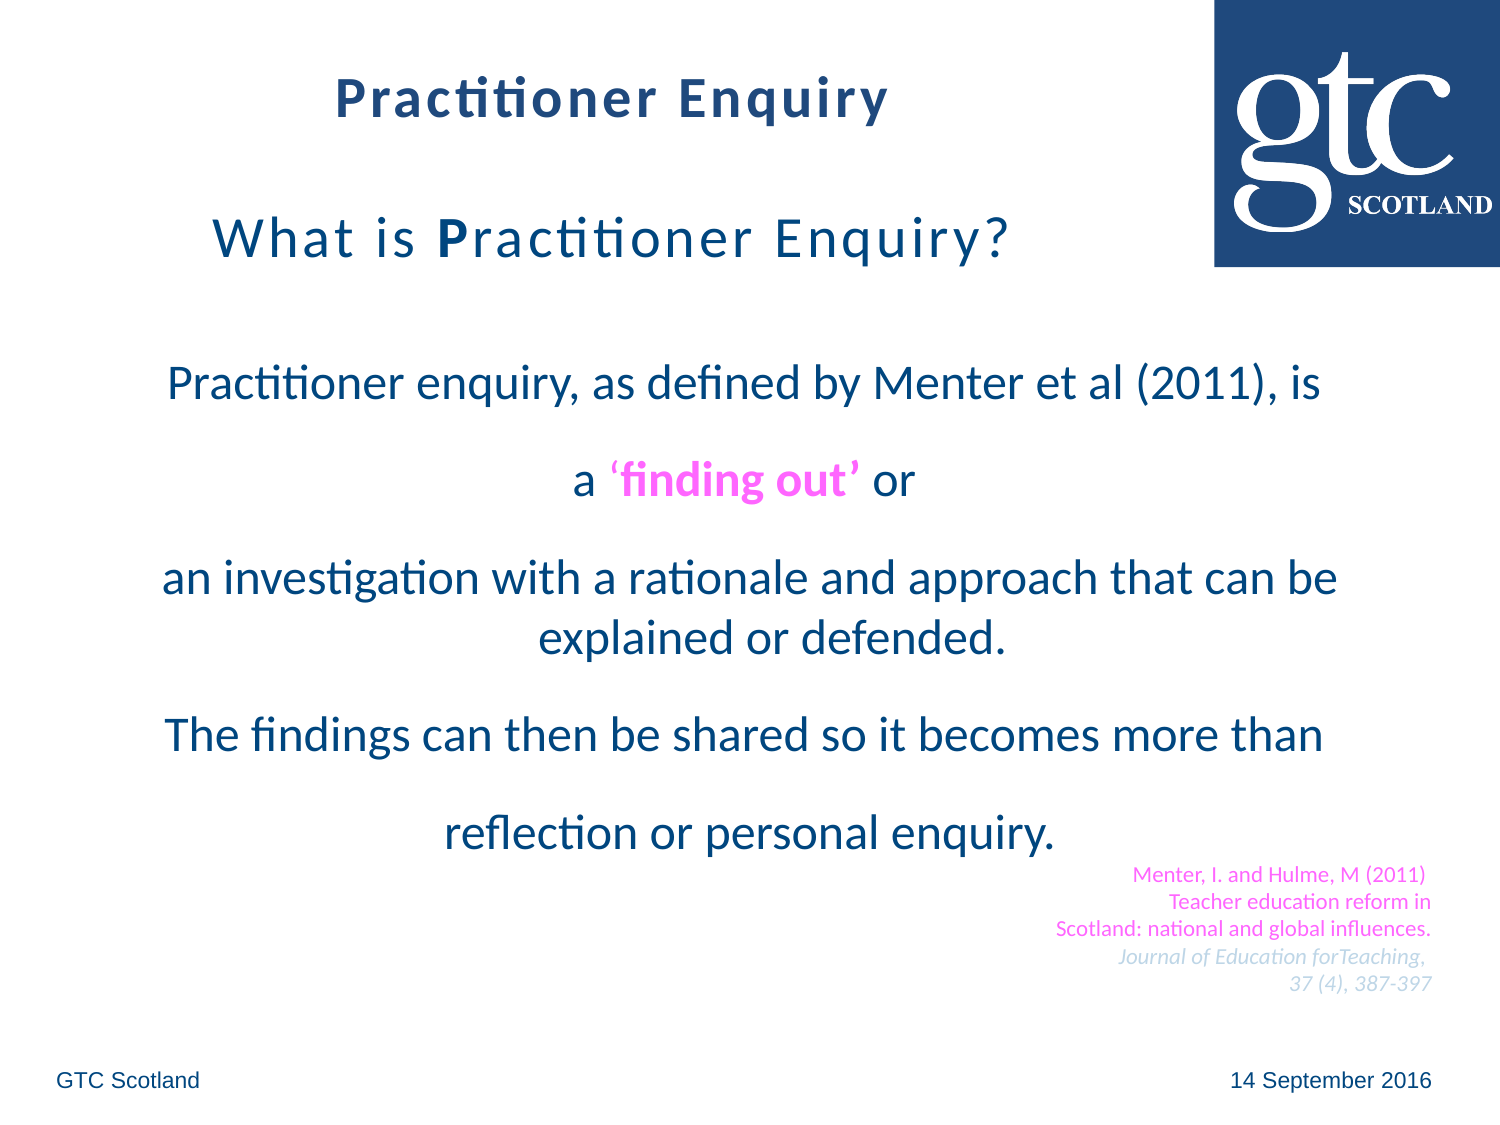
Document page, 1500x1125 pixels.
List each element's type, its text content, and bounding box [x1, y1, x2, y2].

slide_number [1074, 1058, 1447, 1102]
picture [1234, 51, 1492, 232]
title Practitioner Enquiry What is Practitioner Enquiry? [41, 51, 1188, 220]
footer GTC Scotland [41, 1058, 529, 1102]
list Practitioner enquiry, as defined by Menter et al (2011), is a ‘finding out’ or an investigation with a rationale and approach that can be explained or defended. The findings can then be shared so it becomes more than reflection or personal enquiry. Menter, I. and Hulme, M (2011) Teacher education reform in Scotland: national and global influences. Journal of Education forTeaching, 37 (4), 387-397 [53, 341, 1447, 1039]
